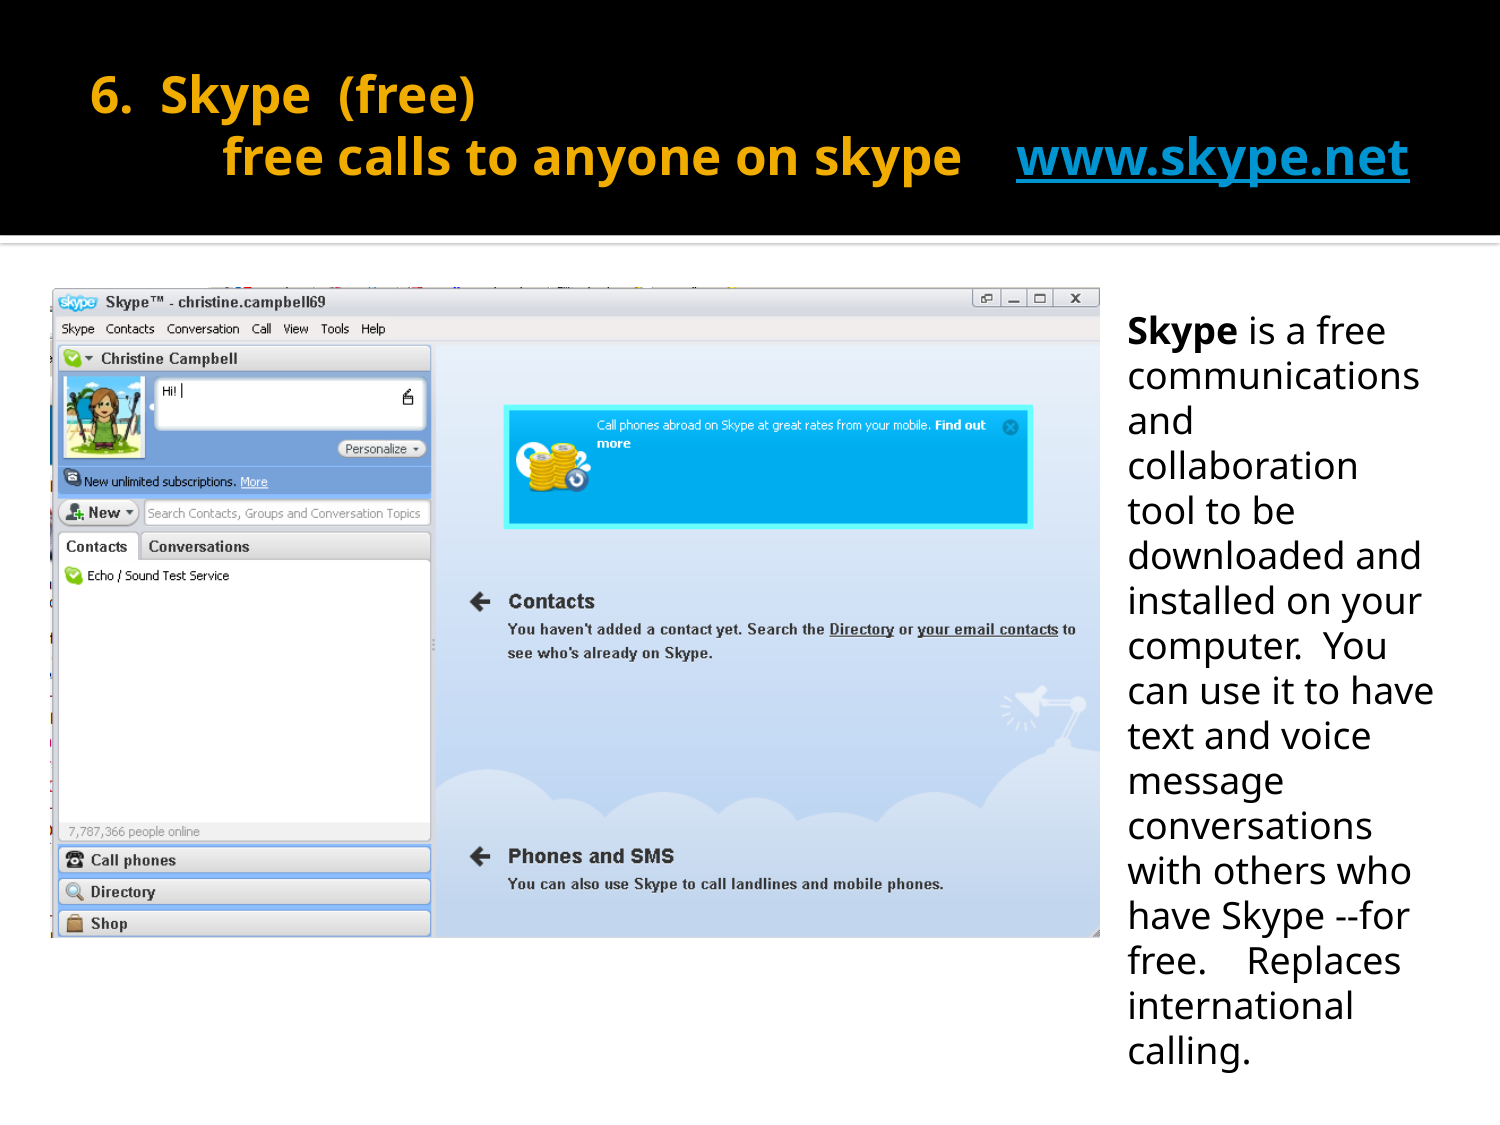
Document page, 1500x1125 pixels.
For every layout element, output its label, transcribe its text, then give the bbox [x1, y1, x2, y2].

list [49, 287, 1099, 938]
title 6. Skype (free) free calls to anyone on skype www.skype.net [75, 25, 1425, 231]
text_box Skype is a free communications and collaboration tool to be downloaded and installed on your computer. You can use it to have text and voice message conversations with others who have Skype --for free. Replaces international calling. [1112, 299, 1450, 1125]
